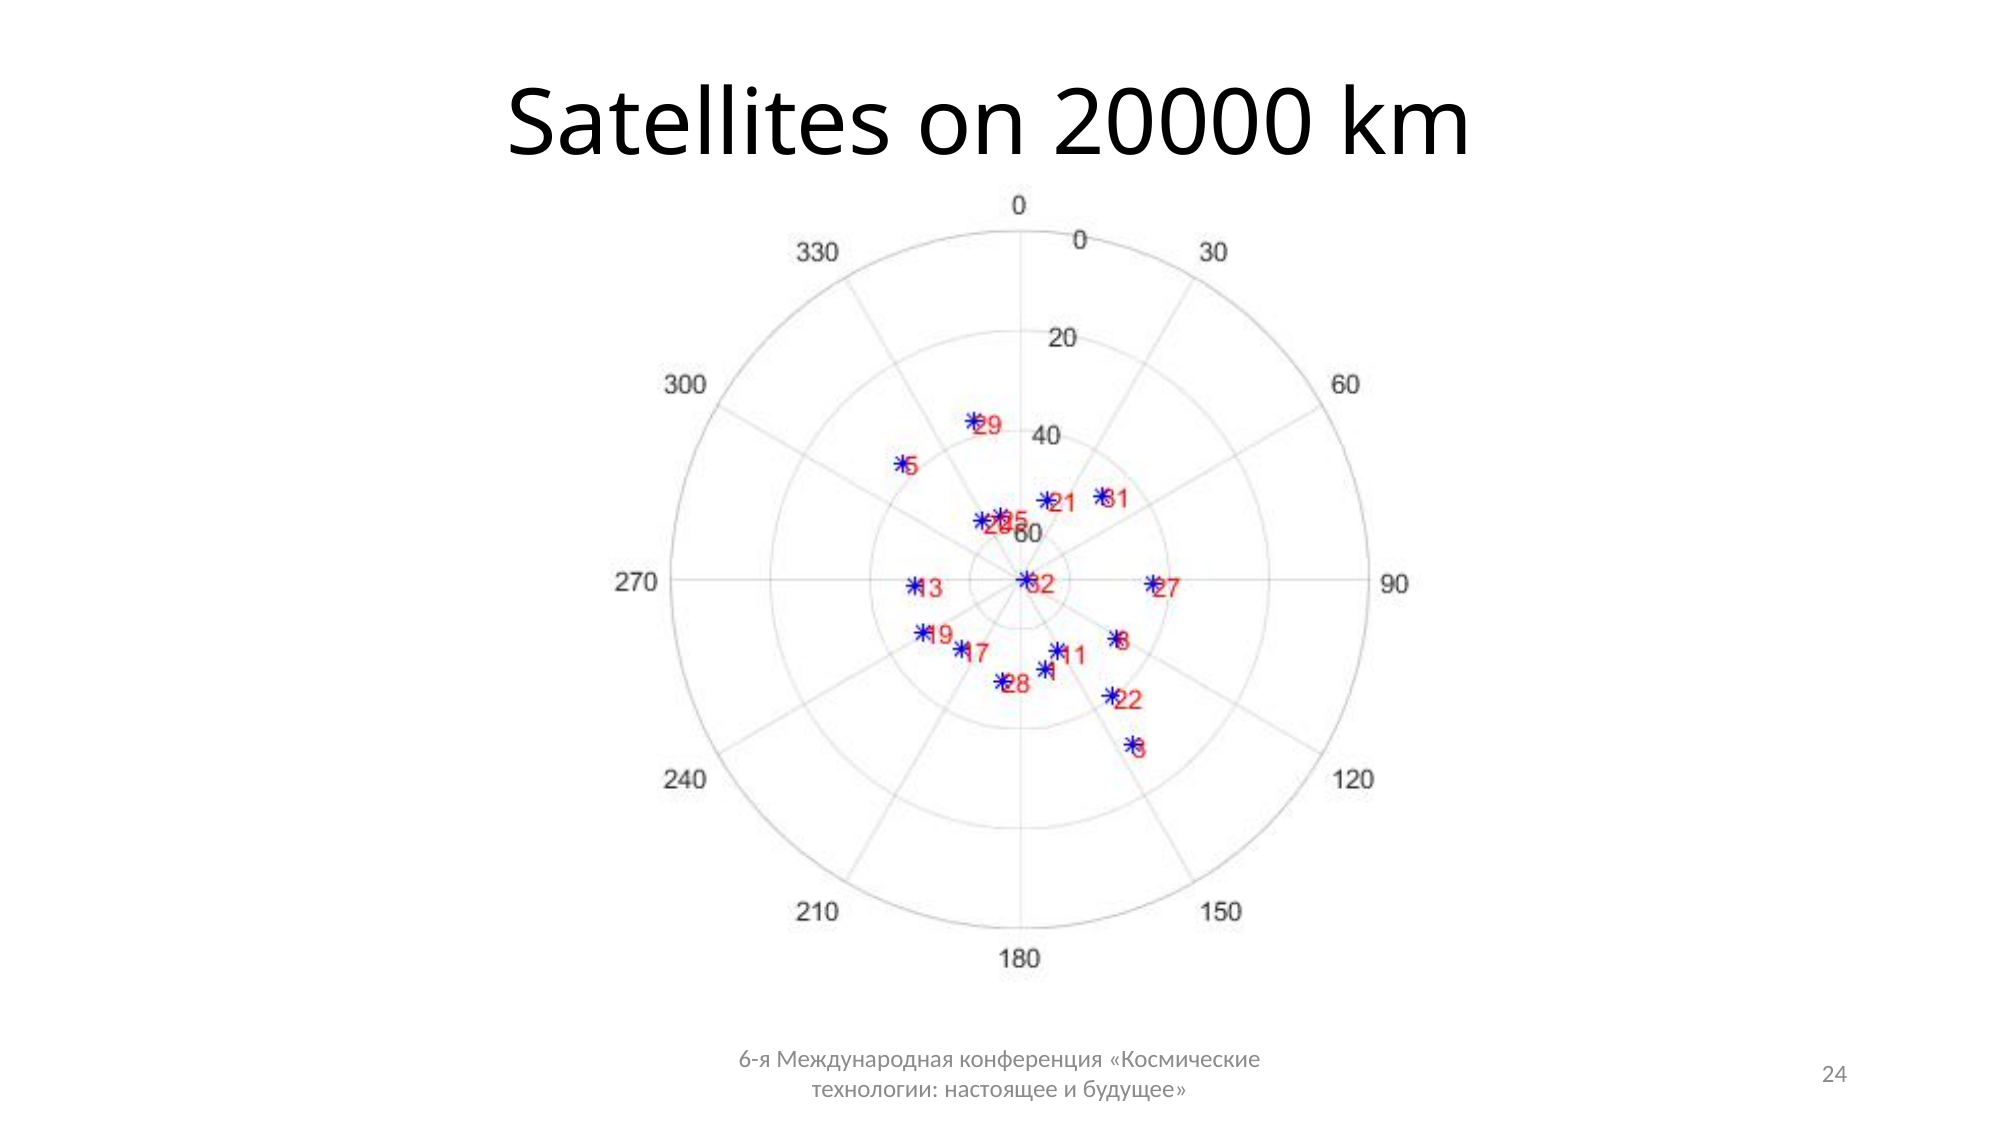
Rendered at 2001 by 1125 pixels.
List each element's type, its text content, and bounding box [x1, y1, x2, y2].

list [430, 168, 1570, 1023]
footer 6-я Международная конференция «Космические технологии: настоящее и будущее» [662, 1042, 1338, 1103]
slide_number 24 [1412, 1042, 1863, 1103]
title Satellites on 20000 km [491, 16, 1863, 234]
